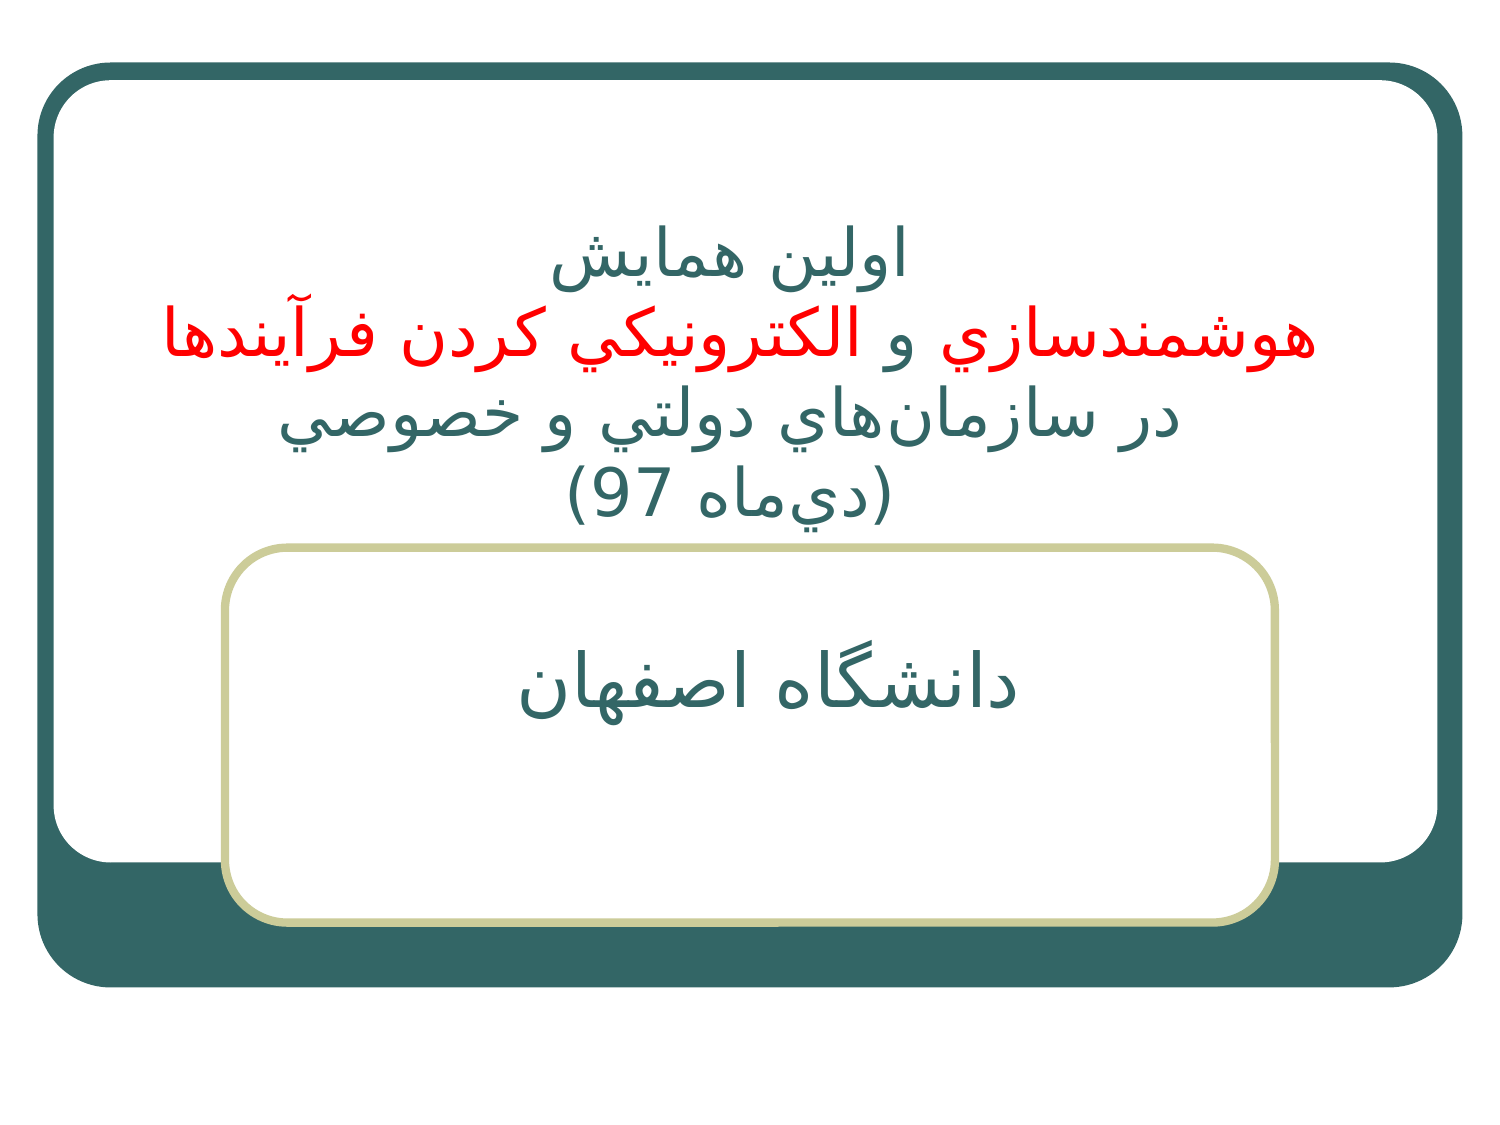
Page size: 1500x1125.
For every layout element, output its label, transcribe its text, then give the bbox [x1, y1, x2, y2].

subtitle دانشگاه اصفهان [137, 562, 1400, 900]
title اولين همايش هوشمندسازي و الكترونيكي كردن فرآيندها در سازمان‌هاي دولتي و خصوصي (دي‌ماه 97) [112, 176, 1348, 563]
